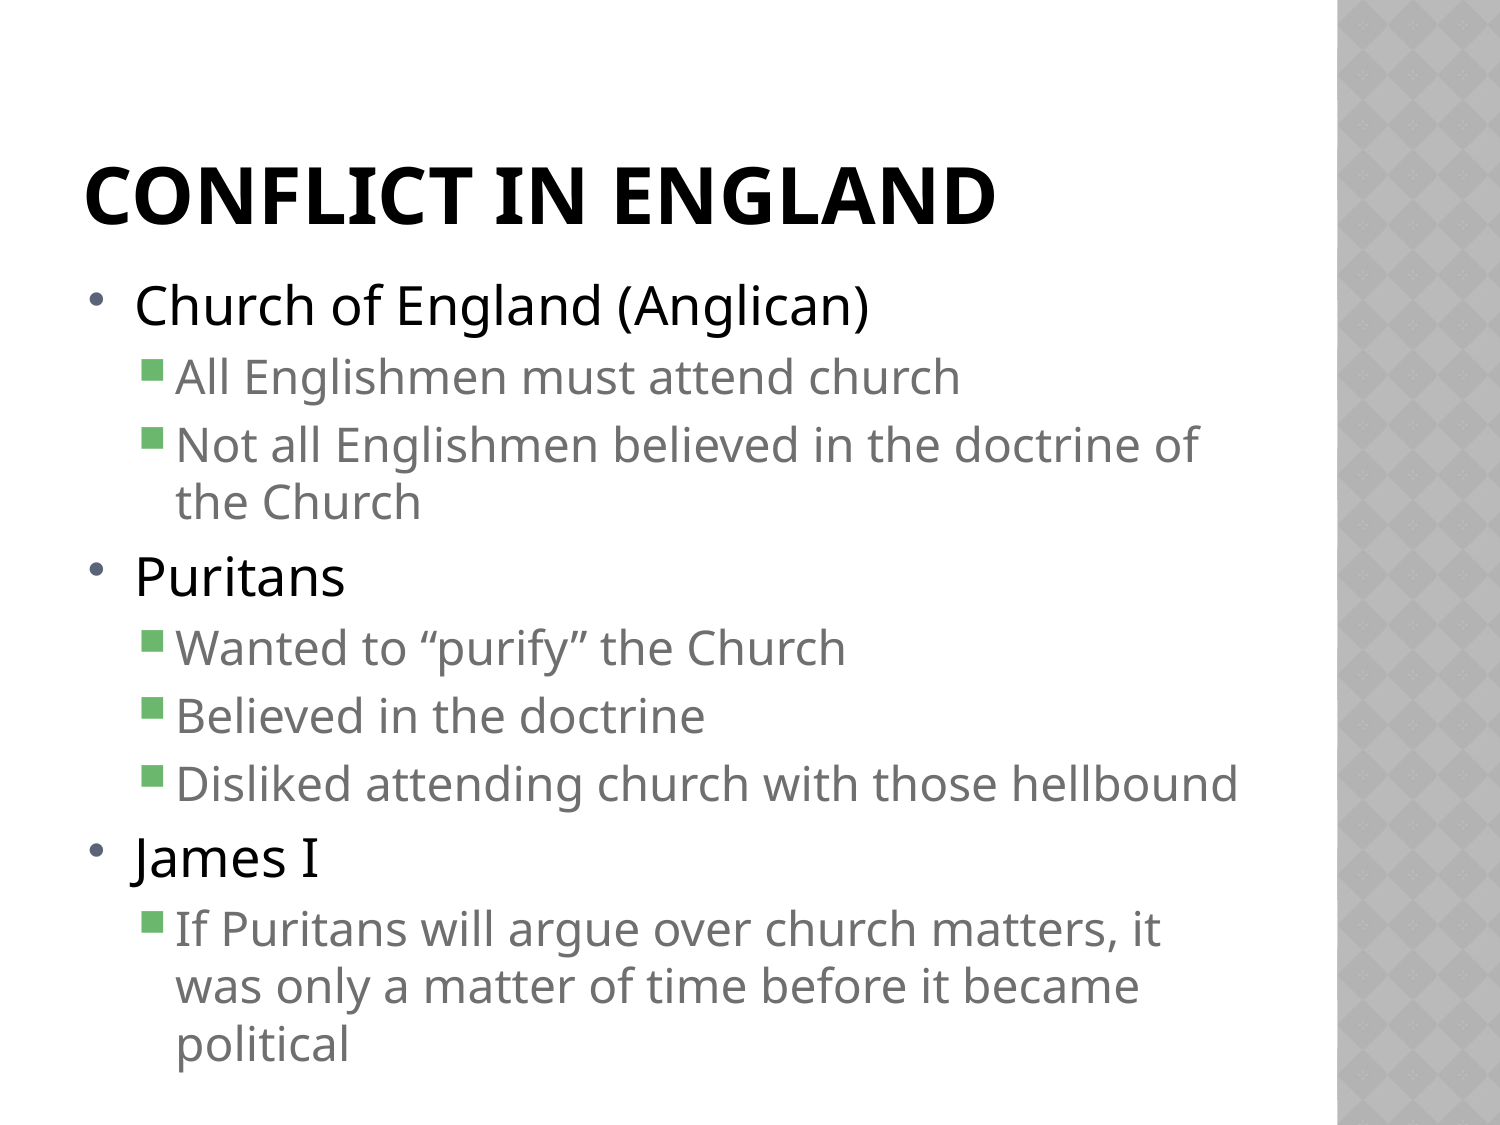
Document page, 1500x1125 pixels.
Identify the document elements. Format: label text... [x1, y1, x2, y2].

list Church of England (Anglican) All Englishmen must attend church Not all Englishmen believed in the doctrine of the Church Puritans Wanted to “purify” the Church Believed in the doctrine Disliked attending church with those hellbound James I If Puritans will argue over church matters, it was only a matter of time before it became political [75, 264, 1263, 1059]
title Conflict in England [75, 52, 1263, 240]
